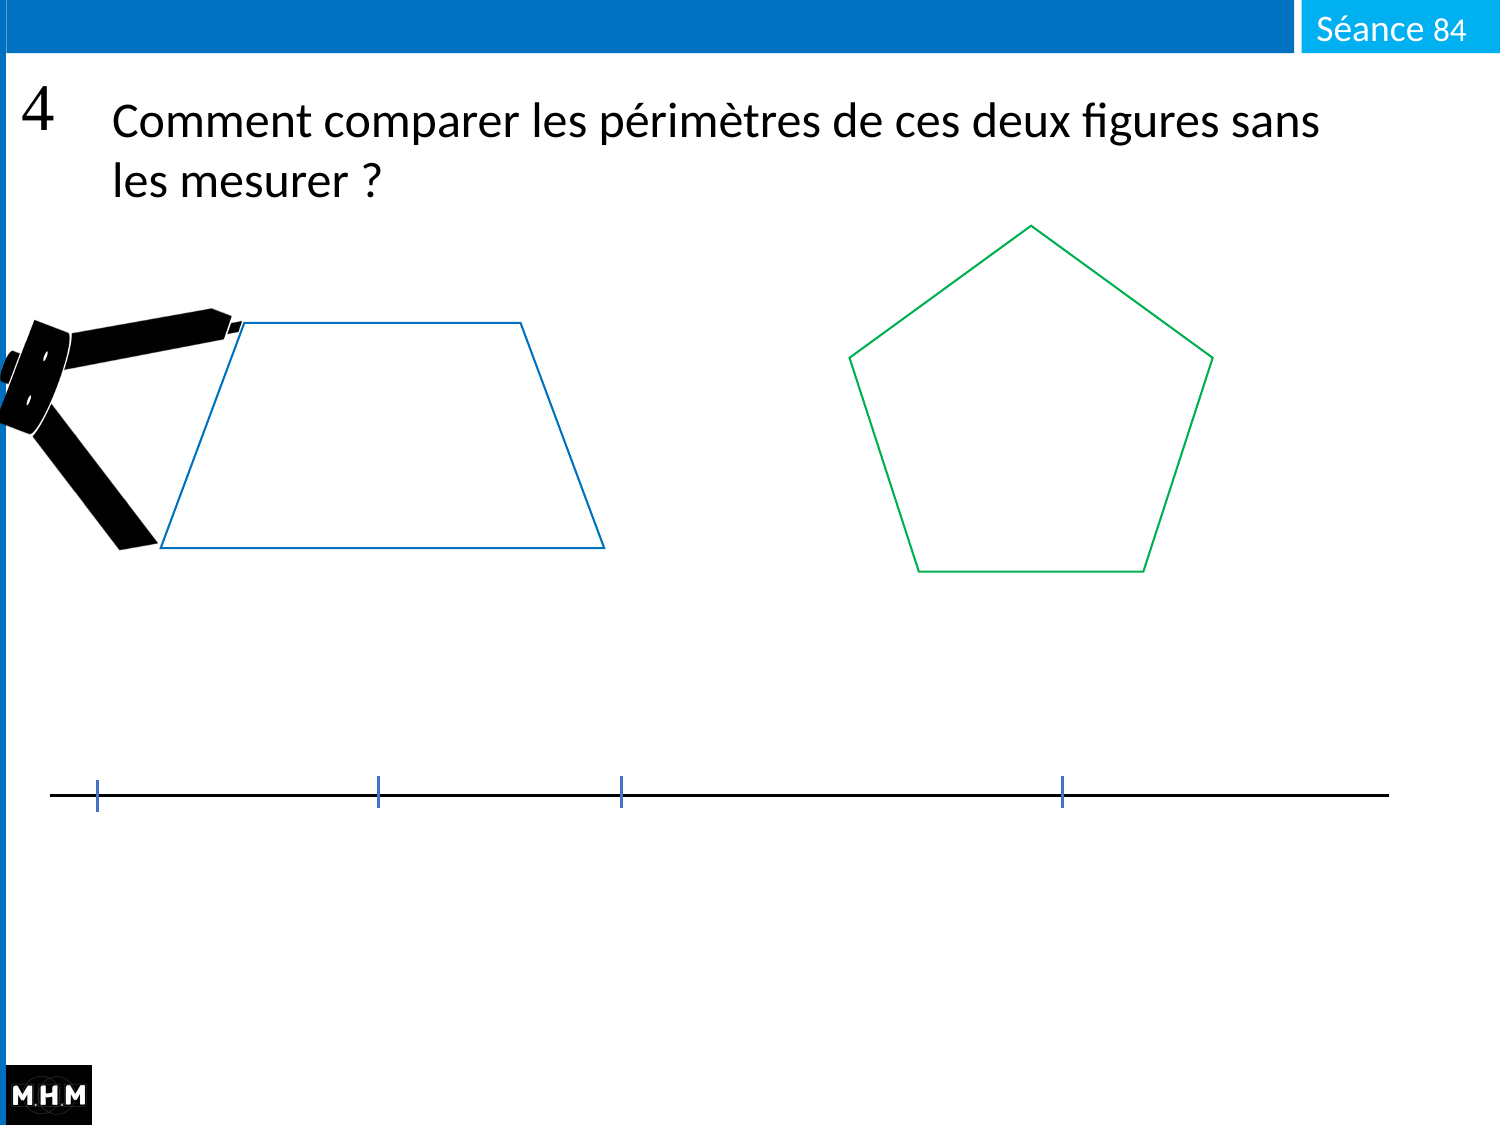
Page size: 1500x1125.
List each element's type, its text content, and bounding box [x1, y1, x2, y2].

text_box [848, 224, 1214, 573]
picture [0, 171, 310, 636]
text_box Comment comparer les périmètres de ces deux figures sans les mesurer ? [97, 80, 1379, 215]
text_box [159, 321, 606, 550]
picture [6, 1065, 92, 1125]
